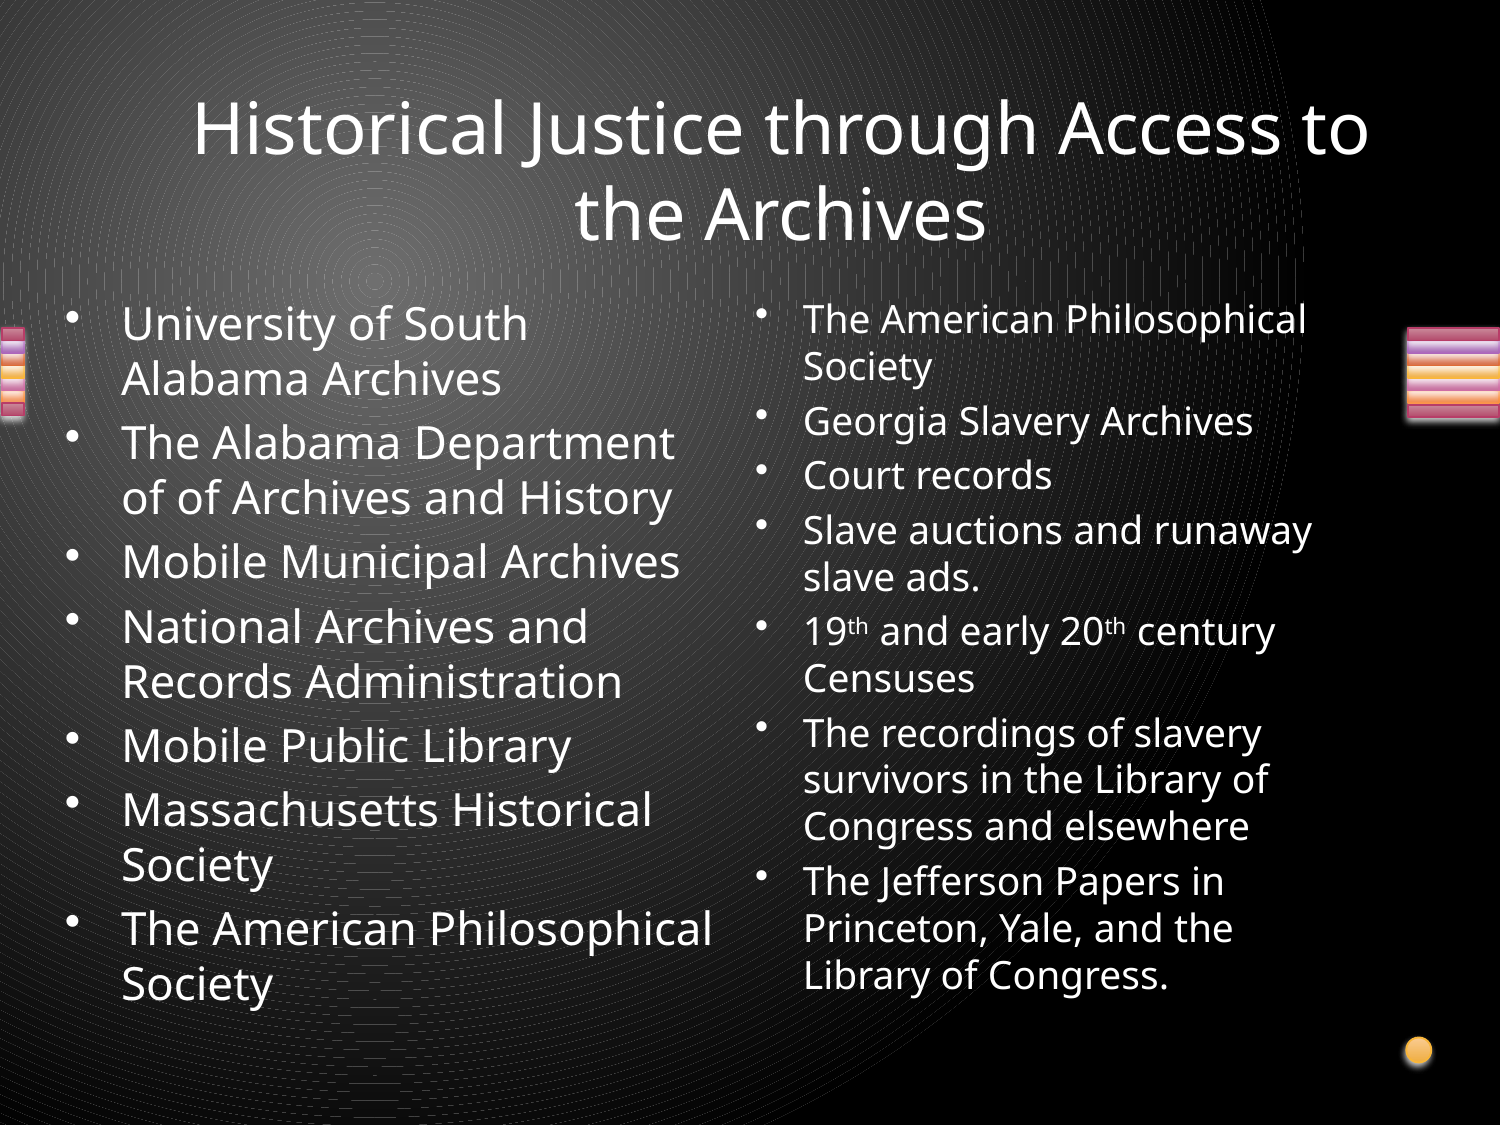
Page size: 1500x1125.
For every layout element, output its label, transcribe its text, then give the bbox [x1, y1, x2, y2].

list University of South Alabama Archives The Alabama Department of of Archives and History Mobile Municipal Archives National Archives and Records Administration Mobile Public Library Massachusetts Historical Society The American Philosophical Society [50, 287, 741, 1063]
list The American Philosophical Society Georgia Slavery Archives Court records Slave auctions and runaway slave ads. 19th and early 20th century Censuses The recordings of slavery survivors in the Library of Congress and elsewhere The Jefferson Papers in Princeton, Yale, and the Library of Congress. [740, 287, 1360, 1013]
title Historical Justice through Access to the Archives [150, 75, 1413, 263]
